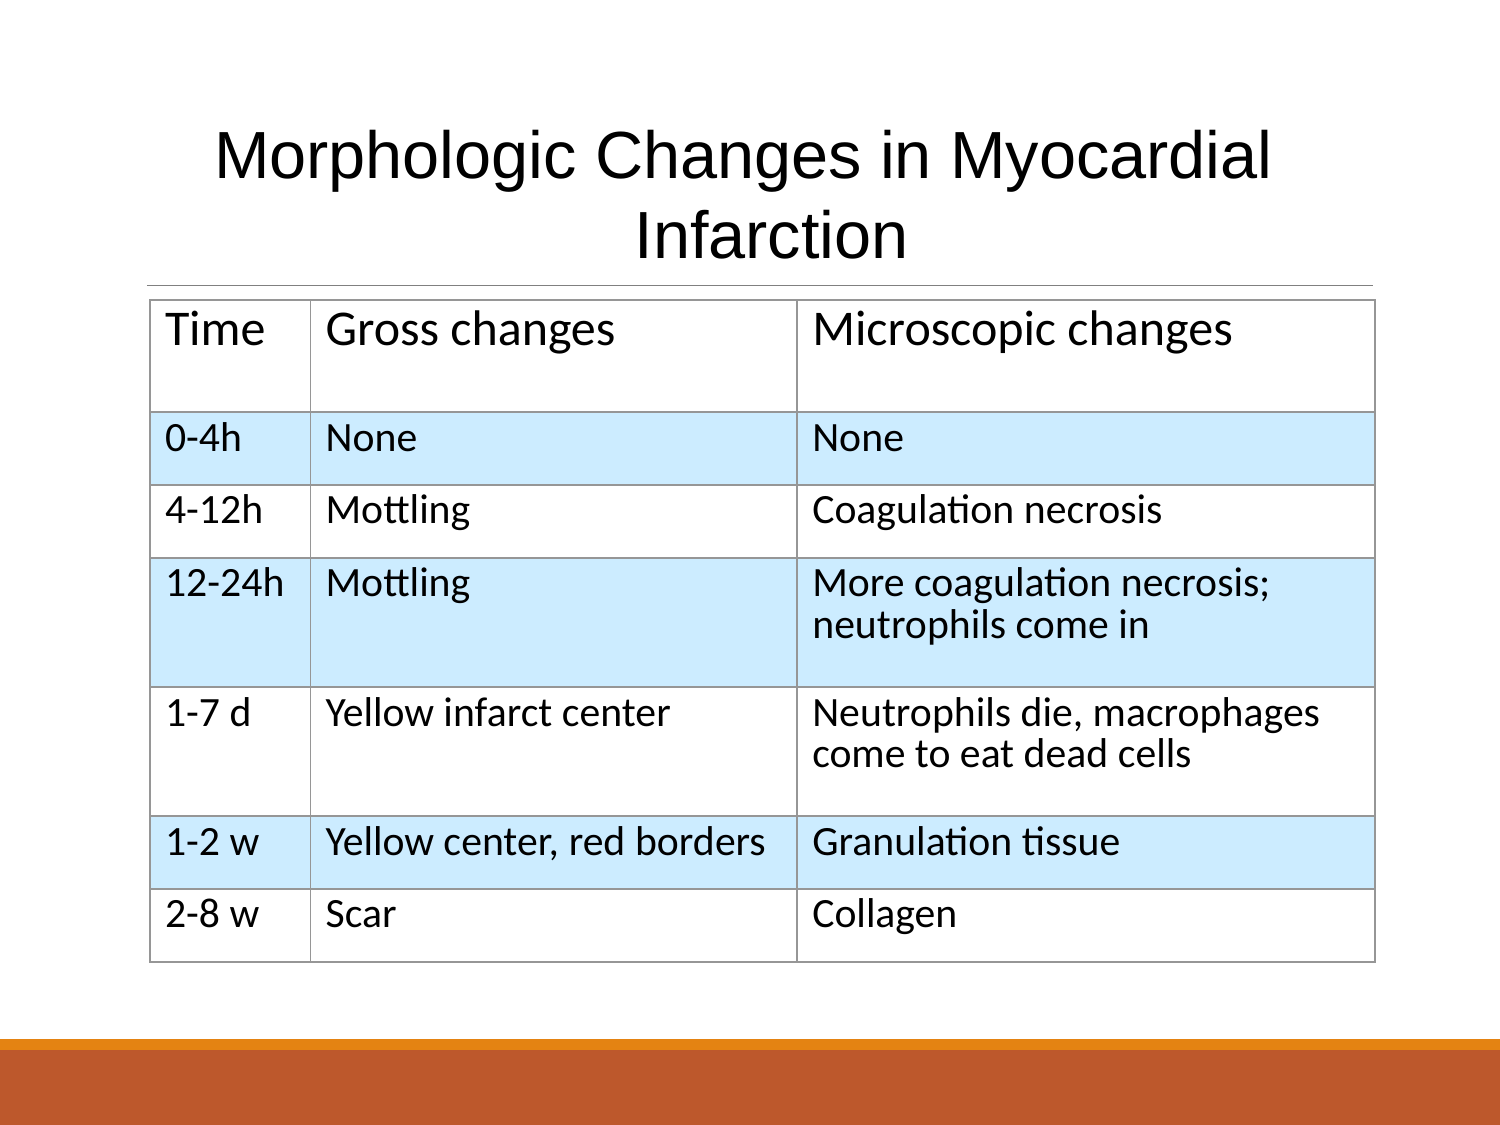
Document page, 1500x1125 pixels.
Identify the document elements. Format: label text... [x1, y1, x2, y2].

table_cell 12-24h [151, 559, 310, 686]
table_cell 2-8 w [151, 890, 310, 961]
table_cell More coagulation necrosis; neutrophils come in [798, 559, 1374, 686]
table_cell 4-12h [151, 486, 310, 557]
table_cell Collagen [798, 890, 1374, 961]
table_cell Coagulation necrosis [798, 486, 1374, 557]
table_header Microscopic changes [798, 301, 1374, 411]
table_cell Neutrophils die, macrophages come to eat dead cells [798, 688, 1374, 815]
table_header Gross changes [311, 301, 796, 411]
table_cell Scar [311, 890, 796, 961]
table_header Time [151, 301, 310, 411]
table_cell 1-7 d [151, 688, 310, 815]
text_box Morphologic Changes in Myocardial Infarction [99, 104, 1388, 280]
table_cell Yellow infarct center [311, 688, 796, 815]
table_cell Mottling [311, 559, 796, 686]
table_cell Granulation tissue [798, 817, 1374, 888]
table_cell 0-4h [151, 413, 310, 484]
table_cell 1-2 w [151, 817, 310, 888]
table_cell None [798, 413, 1374, 484]
table_cell Yellow center, red borders [311, 817, 796, 888]
table_cell None [311, 413, 796, 484]
table_cell Mottling [311, 486, 796, 557]
